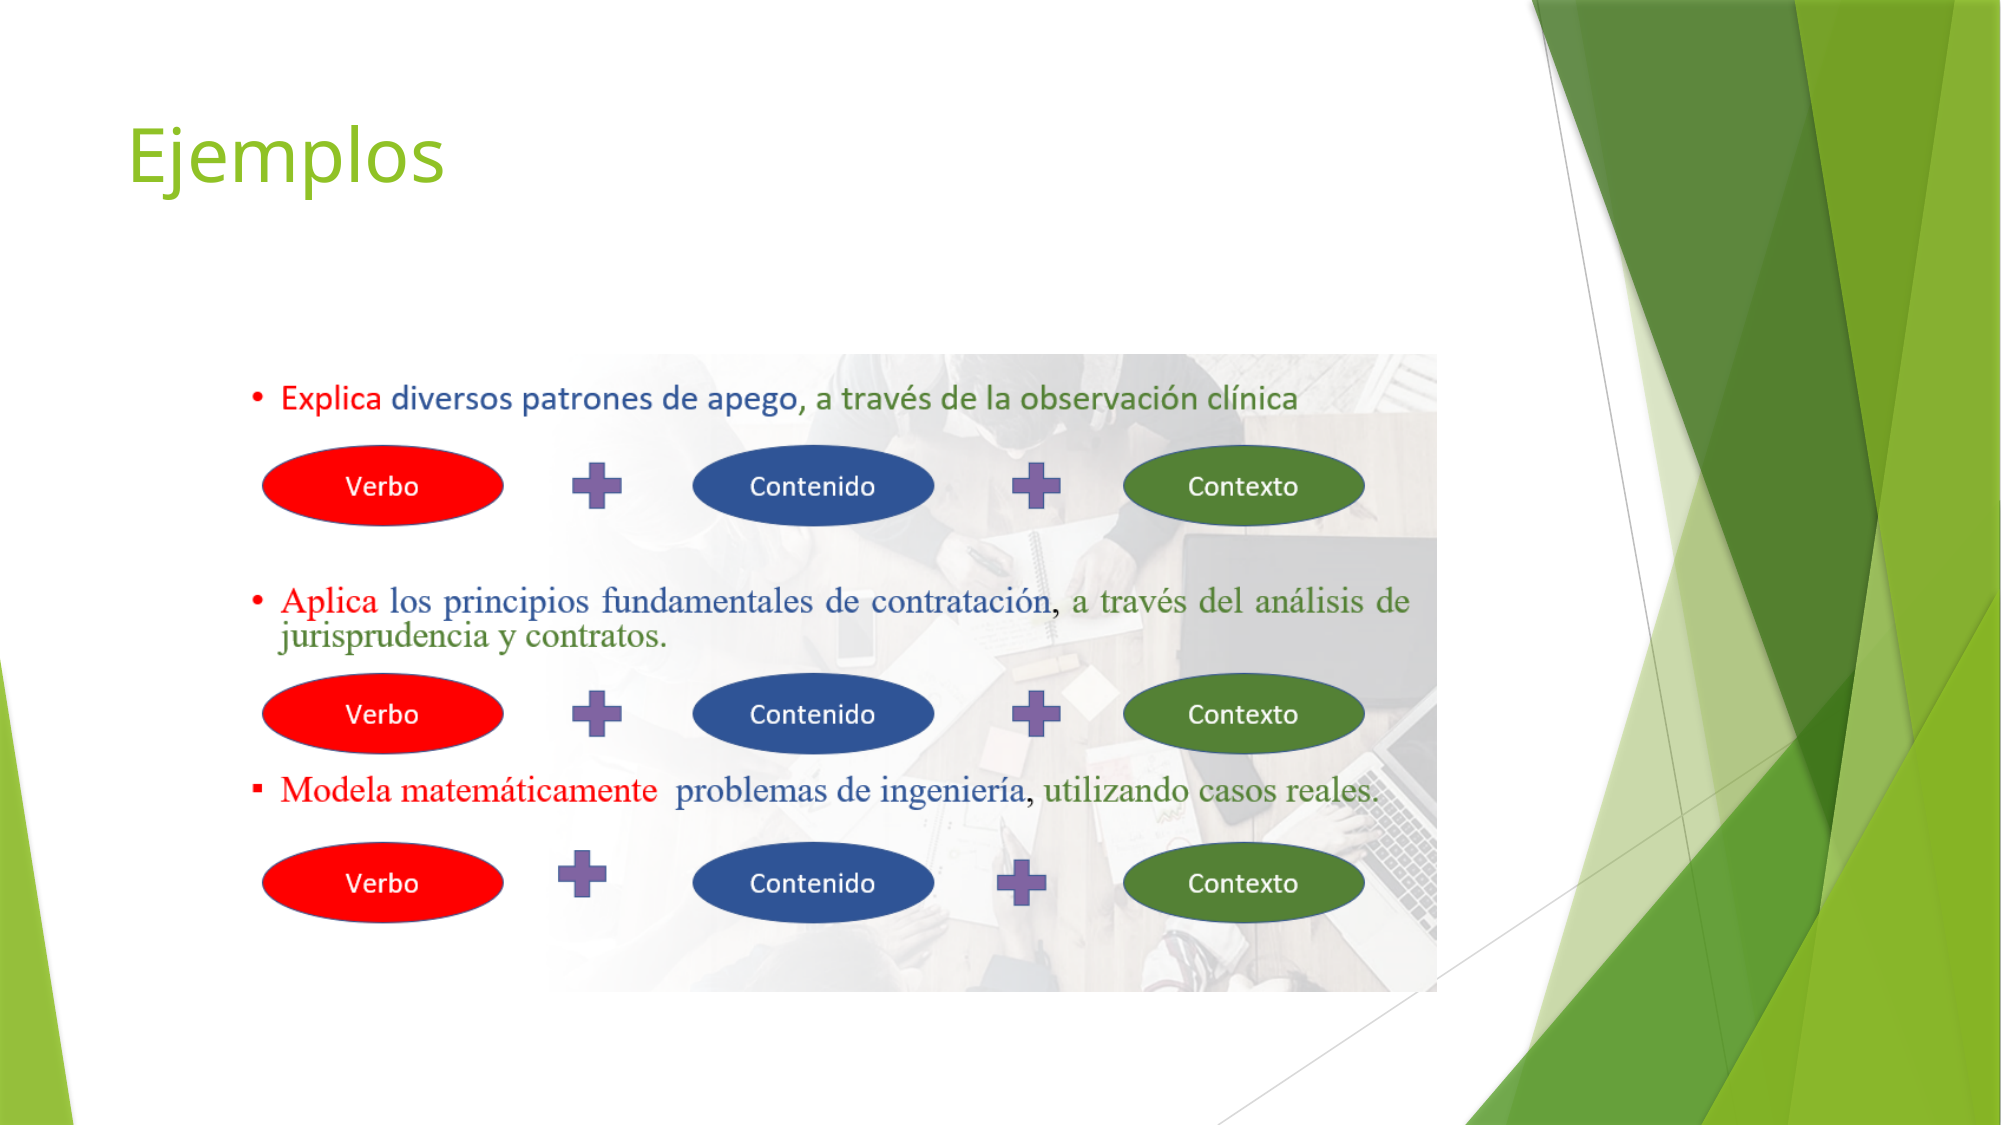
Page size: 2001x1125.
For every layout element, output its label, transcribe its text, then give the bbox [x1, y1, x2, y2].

title Ejemplos [111, 99, 1522, 317]
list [195, 353, 1437, 992]
